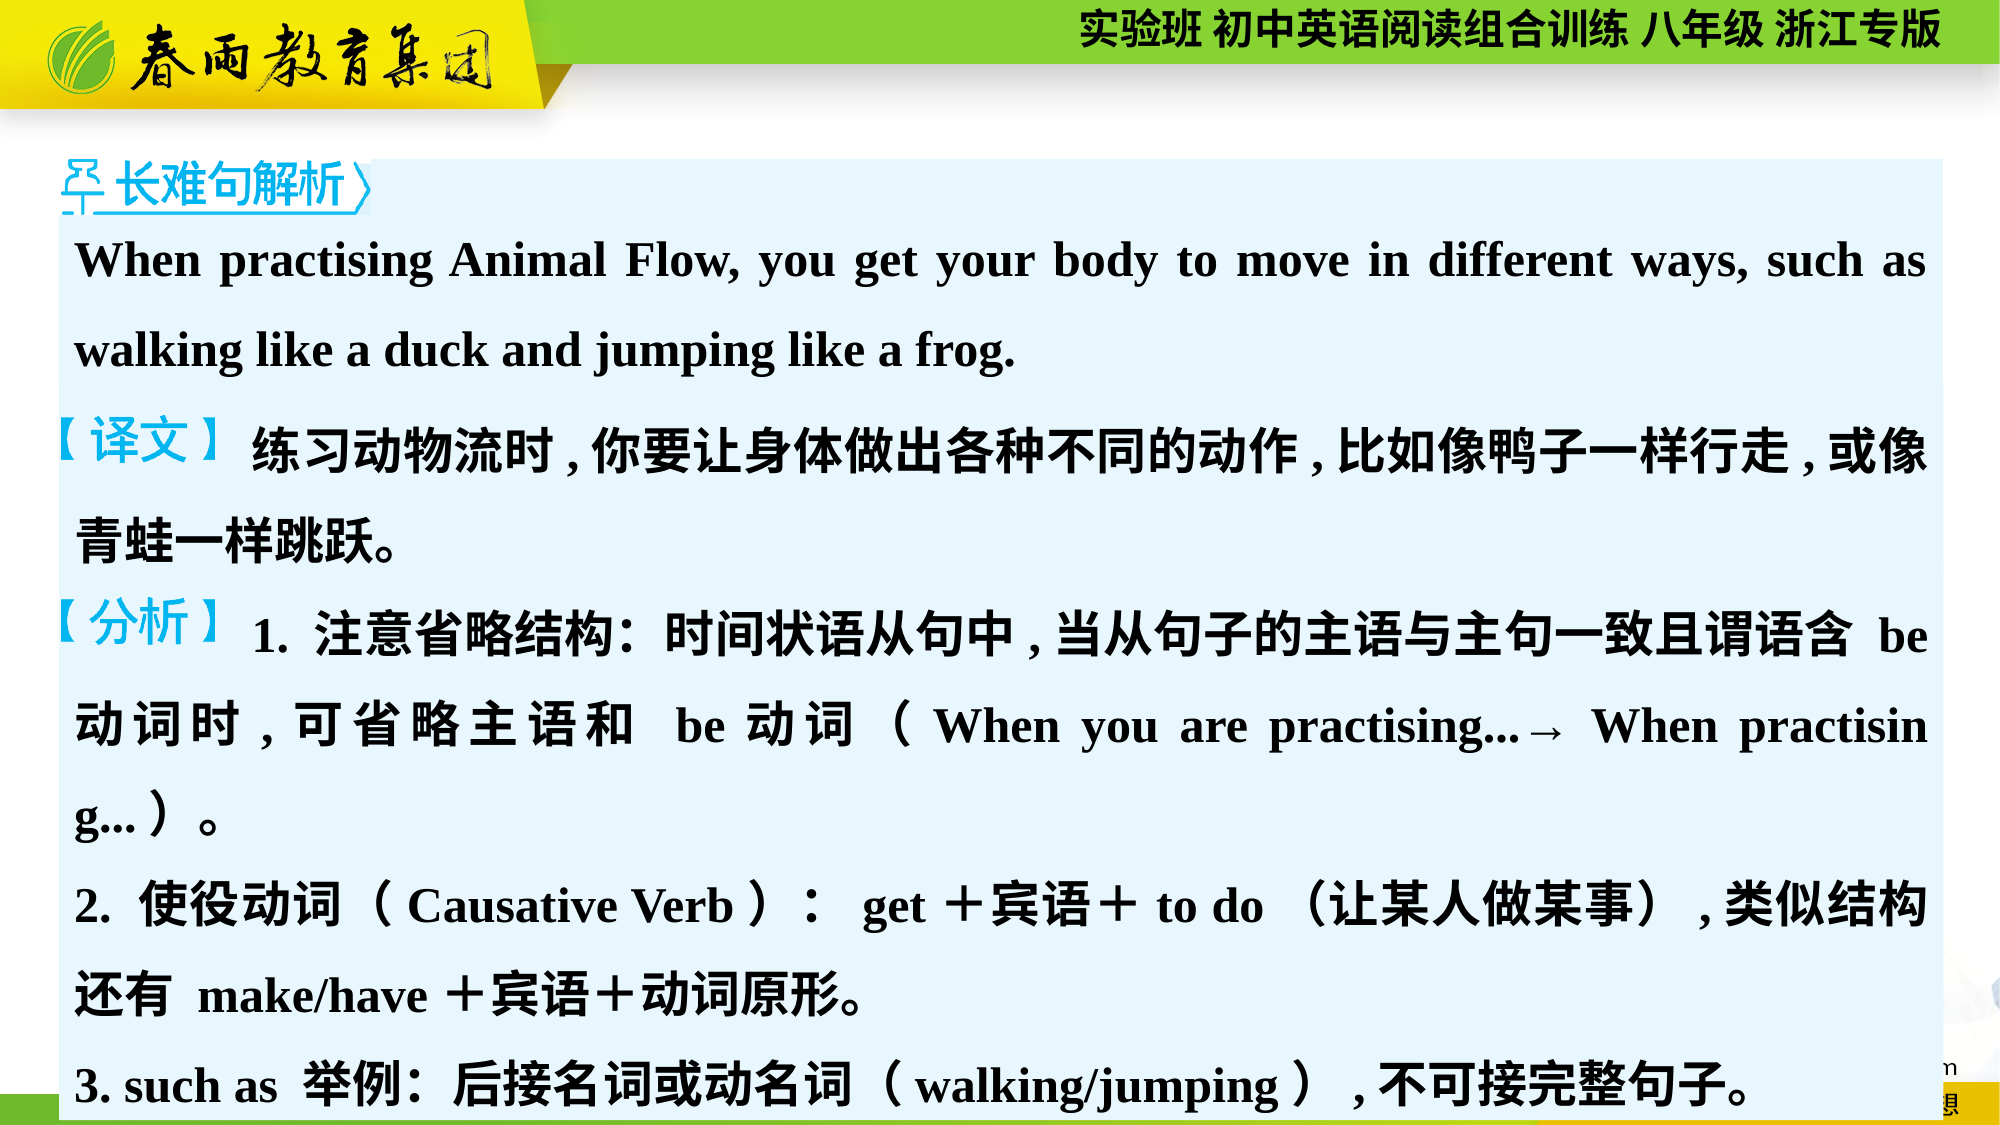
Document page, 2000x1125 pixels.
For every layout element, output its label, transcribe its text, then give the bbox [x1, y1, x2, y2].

text_box 练习动物流时,你要让身体做出各种不同的动作,比如像鸭子一样行走,或像青蛙一样跳跃。 [59, 381, 1944, 565]
text_box 1. 注意省略结构：时间状语从句中,当从句子的主语与主句一致且谓语含 be 动词时,可省略主语和 be动词（When you are practising...→ When practising...）。 2. 使役动词（Causative Verb）：get＋宾语＋to do（让某人做某事）,类似结构还有 make/have＋宾语＋动词原形。 3. such as 举例：后接名词或动名词（walking/jumping）,不可接完整句子。 [59, 565, 1944, 1121]
text_box When practising Animal Flow, you get your body to move in different ways, such as walking like a duck and jumping like a frog. [58, 158, 1943, 384]
picture [0, 0, 2000, 1125]
